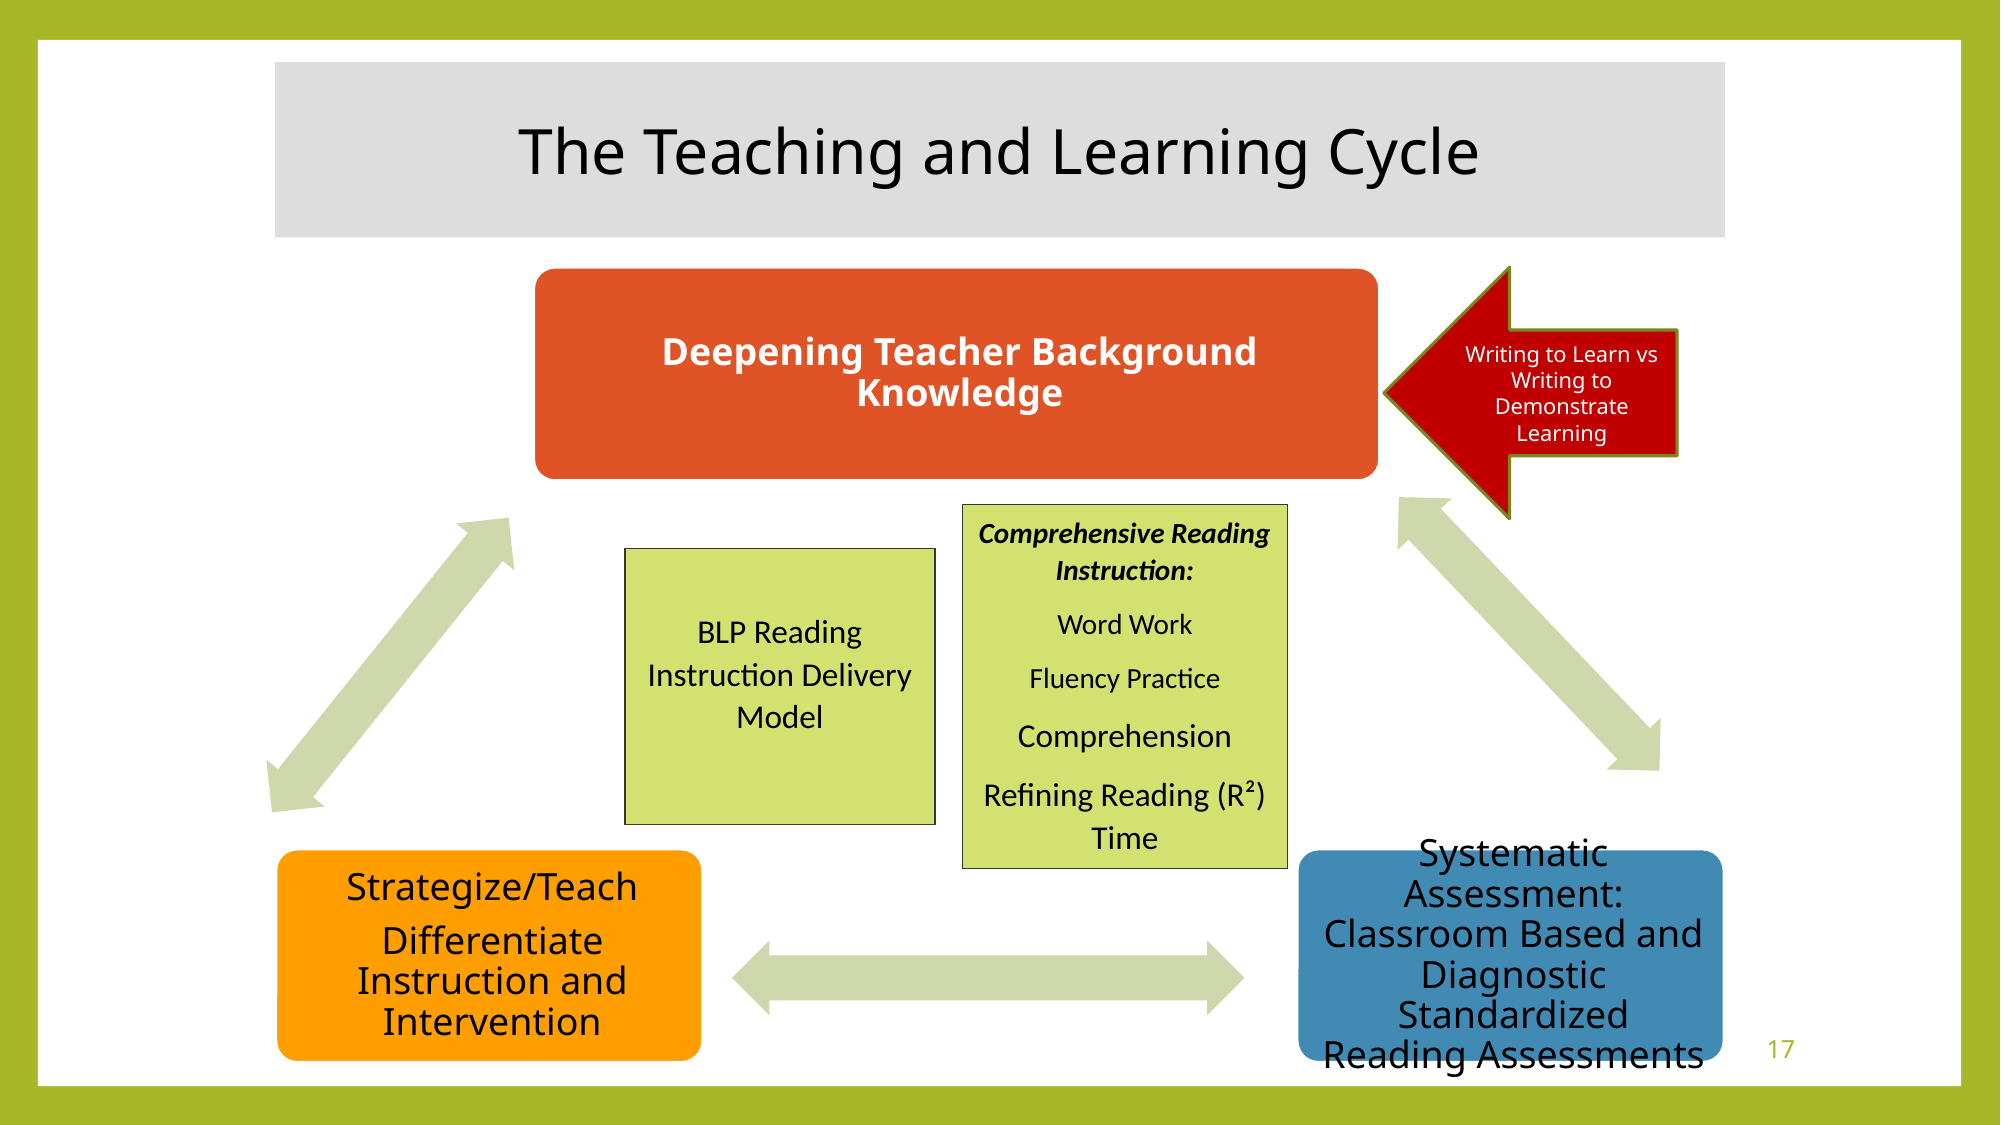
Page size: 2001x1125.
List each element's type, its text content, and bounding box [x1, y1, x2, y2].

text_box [275, 237, 1725, 1063]
slide_number 17 [1530, 1020, 1811, 1081]
text_box The Teaching and Learning Cycle [275, 62, 1725, 237]
